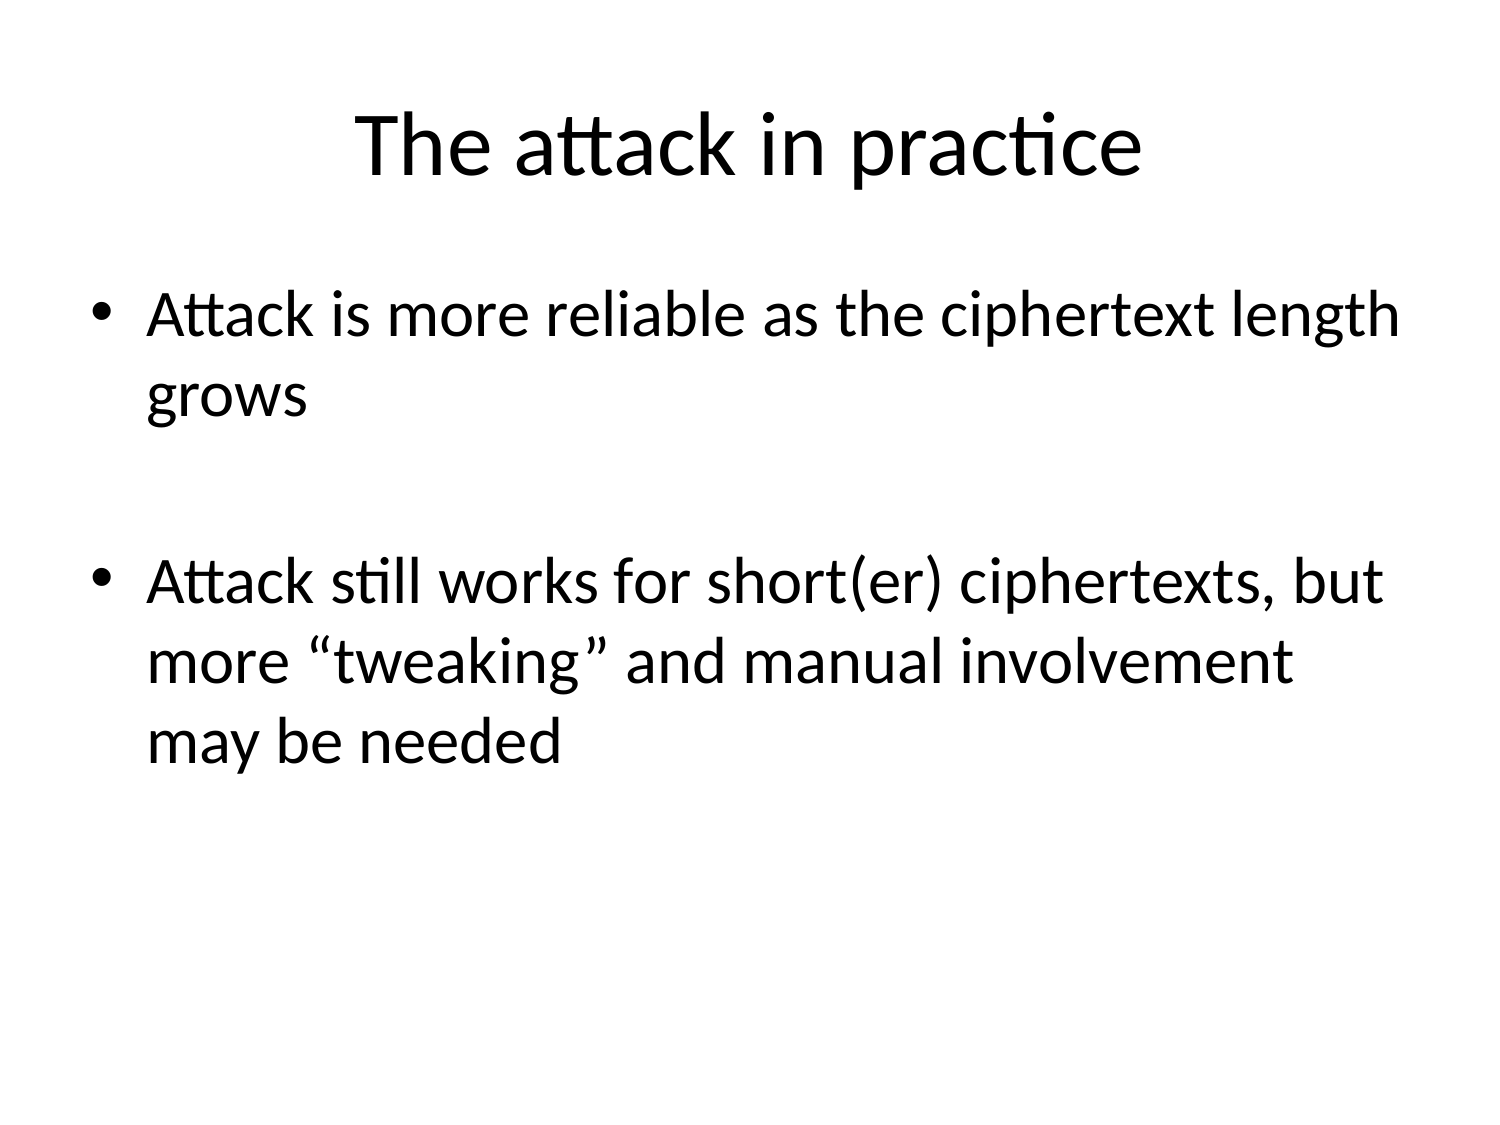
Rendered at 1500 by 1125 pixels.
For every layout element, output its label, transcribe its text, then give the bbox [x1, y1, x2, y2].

list Attack is more reliable as the ciphertext length grows Attack still works for short(er) ciphertexts, but more “tweaking” and manual involvement may be needed [75, 262, 1425, 1005]
title The attack in practice [75, 45, 1425, 233]
